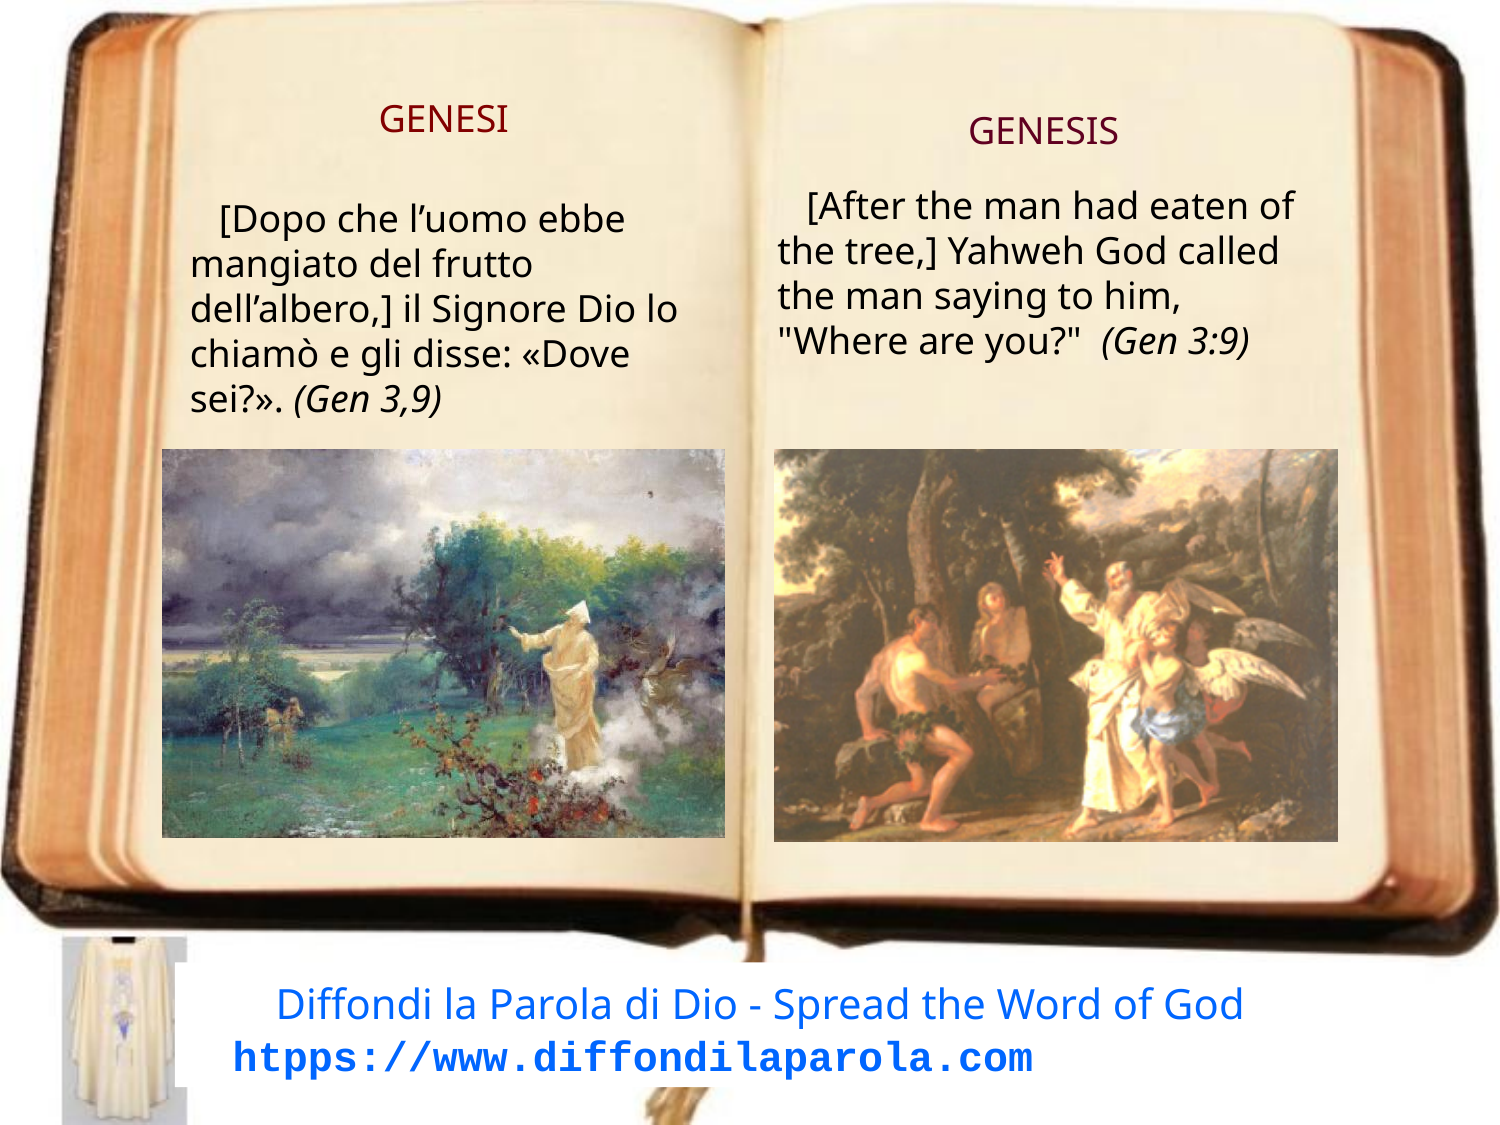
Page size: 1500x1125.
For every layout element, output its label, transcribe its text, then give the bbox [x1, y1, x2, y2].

text_box GENESI [162, 87, 725, 148]
text_box GENESIS [787, 99, 1300, 160]
text_box [Dopo che l’uomo ebbe mangiato del frutto dell’albero,] il Signore Dio lo chiamò e gli disse: «Dove sei?». (Gen 3,9) [174, 187, 738, 428]
text_box Diffondi la Parola di Dio - Spread the Word of God htpps://www.diffondilaparola.com [174, 962, 1425, 1088]
text_box [After the man had eaten of the tree,] Yahweh God called the man saying to him, "Where are you?" (Gen 3:9) [762, 174, 1338, 415]
picture [0, 0, 1500, 1125]
